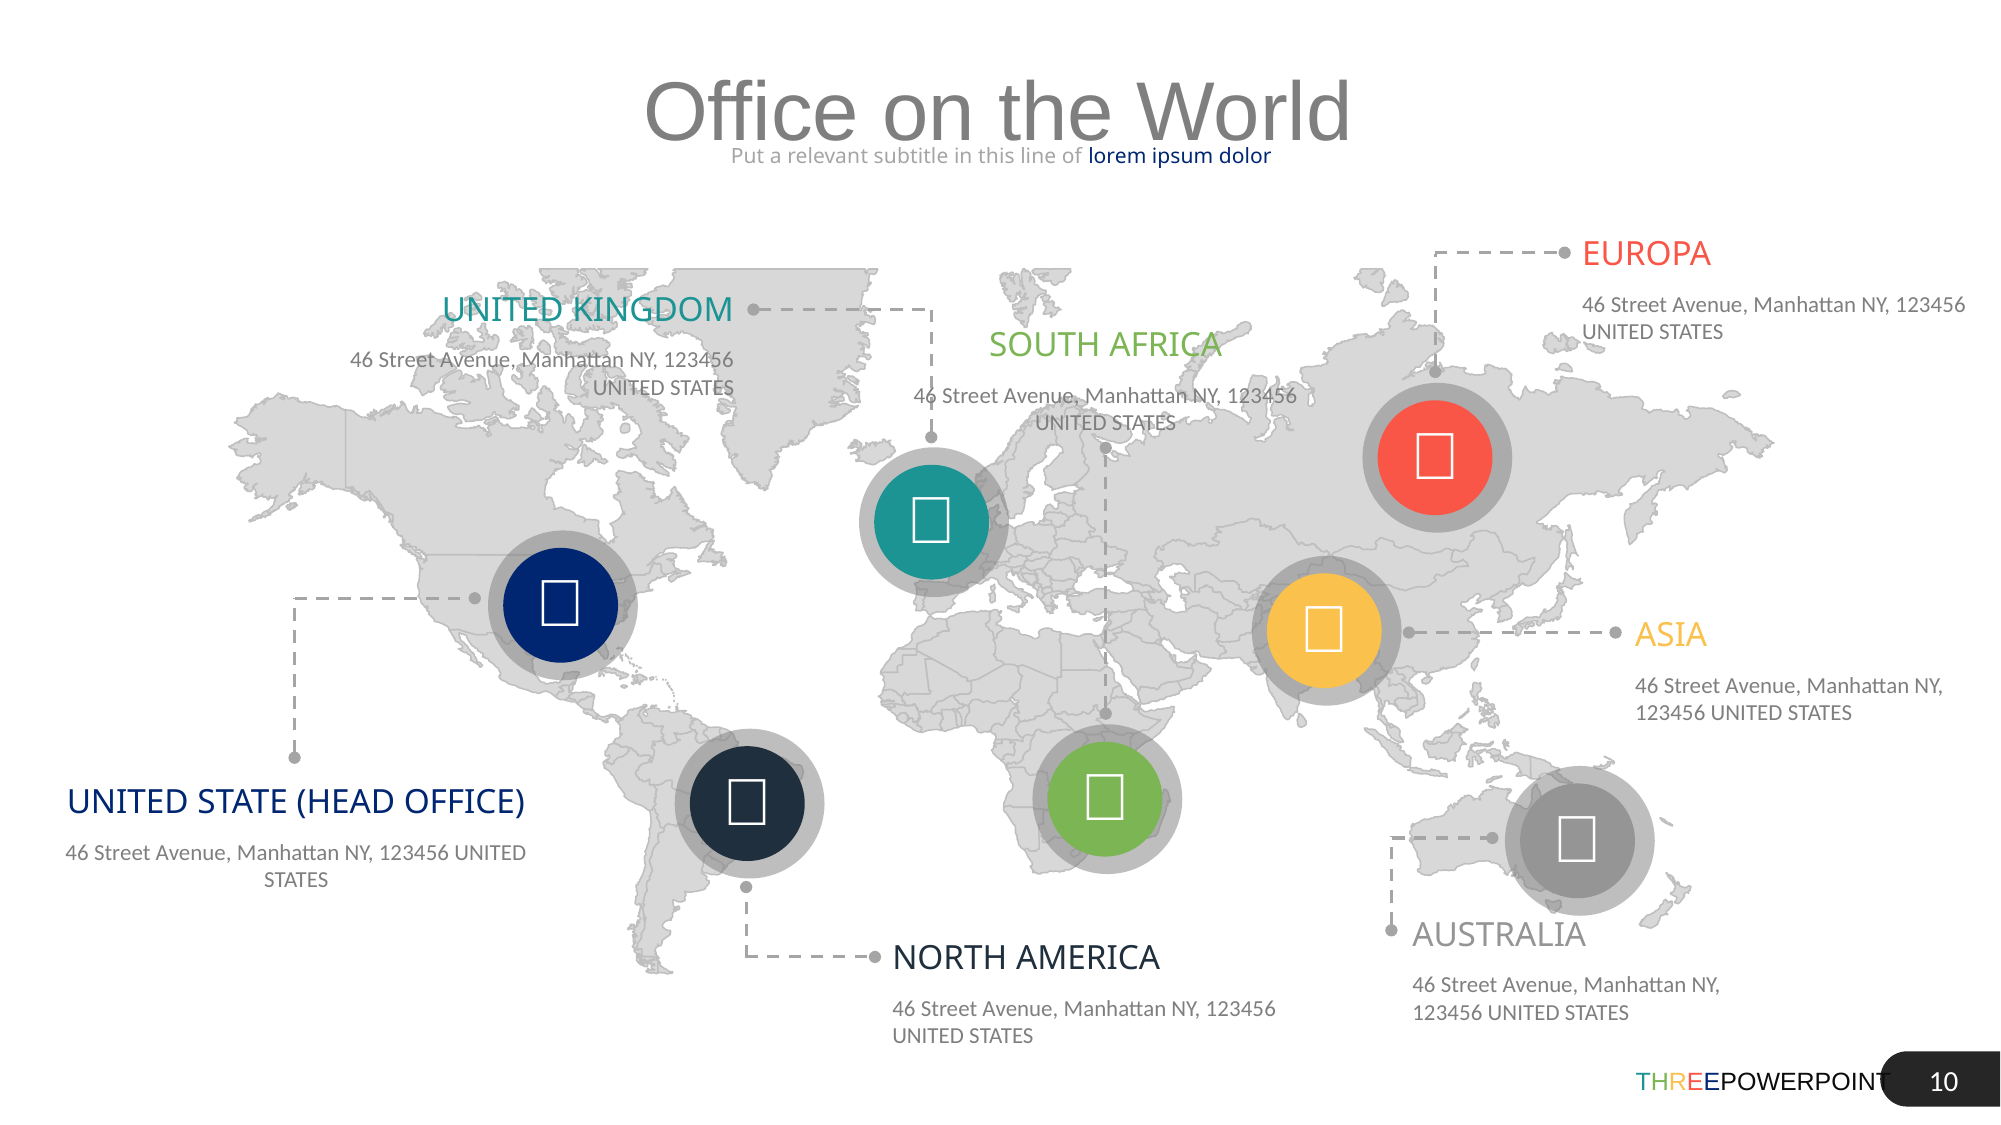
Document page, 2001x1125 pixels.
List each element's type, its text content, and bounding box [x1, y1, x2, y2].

text_box NORTH AMERICA 46 Street Avenue, Manhattan NY, 123456 UNITED STATES [877, 983, 1344, 1060]
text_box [487, 530, 639, 681]
text_box ASIA 46 Street Avenue, Manhattan NY, 123456 UNITED STATES [1779, 605, 1986, 794]
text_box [1032, 723, 1183, 875]
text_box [228, 268, 1775, 975]
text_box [858, 447, 1010, 598]
text_box Put a relevant subtitle in this line of lorem ipsum dolor [713, 123, 1290, 187]
text_box AUSTRALIA 46 Street Avenue, Manhattan NY, 123456 UNITED STATES [1397, 983, 1763, 1093]
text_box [1251, 555, 1402, 706]
text_box ‹#› [1913, 1055, 1974, 1106]
text_box UNITED STATE (HEAD OFFICE) 46 Street Avenue, Manhattan NY, 123456 UNITED STATES [35, 773, 223, 904]
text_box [674, 728, 825, 879]
text_box Office on the World [575, 0, 1422, 167]
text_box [1504, 765, 1655, 916]
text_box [1362, 382, 1513, 533]
text_box EUROPA 46 Street Avenue, Manhattan NY, 123456 UNITED STATES [1567, 224, 2000, 356]
